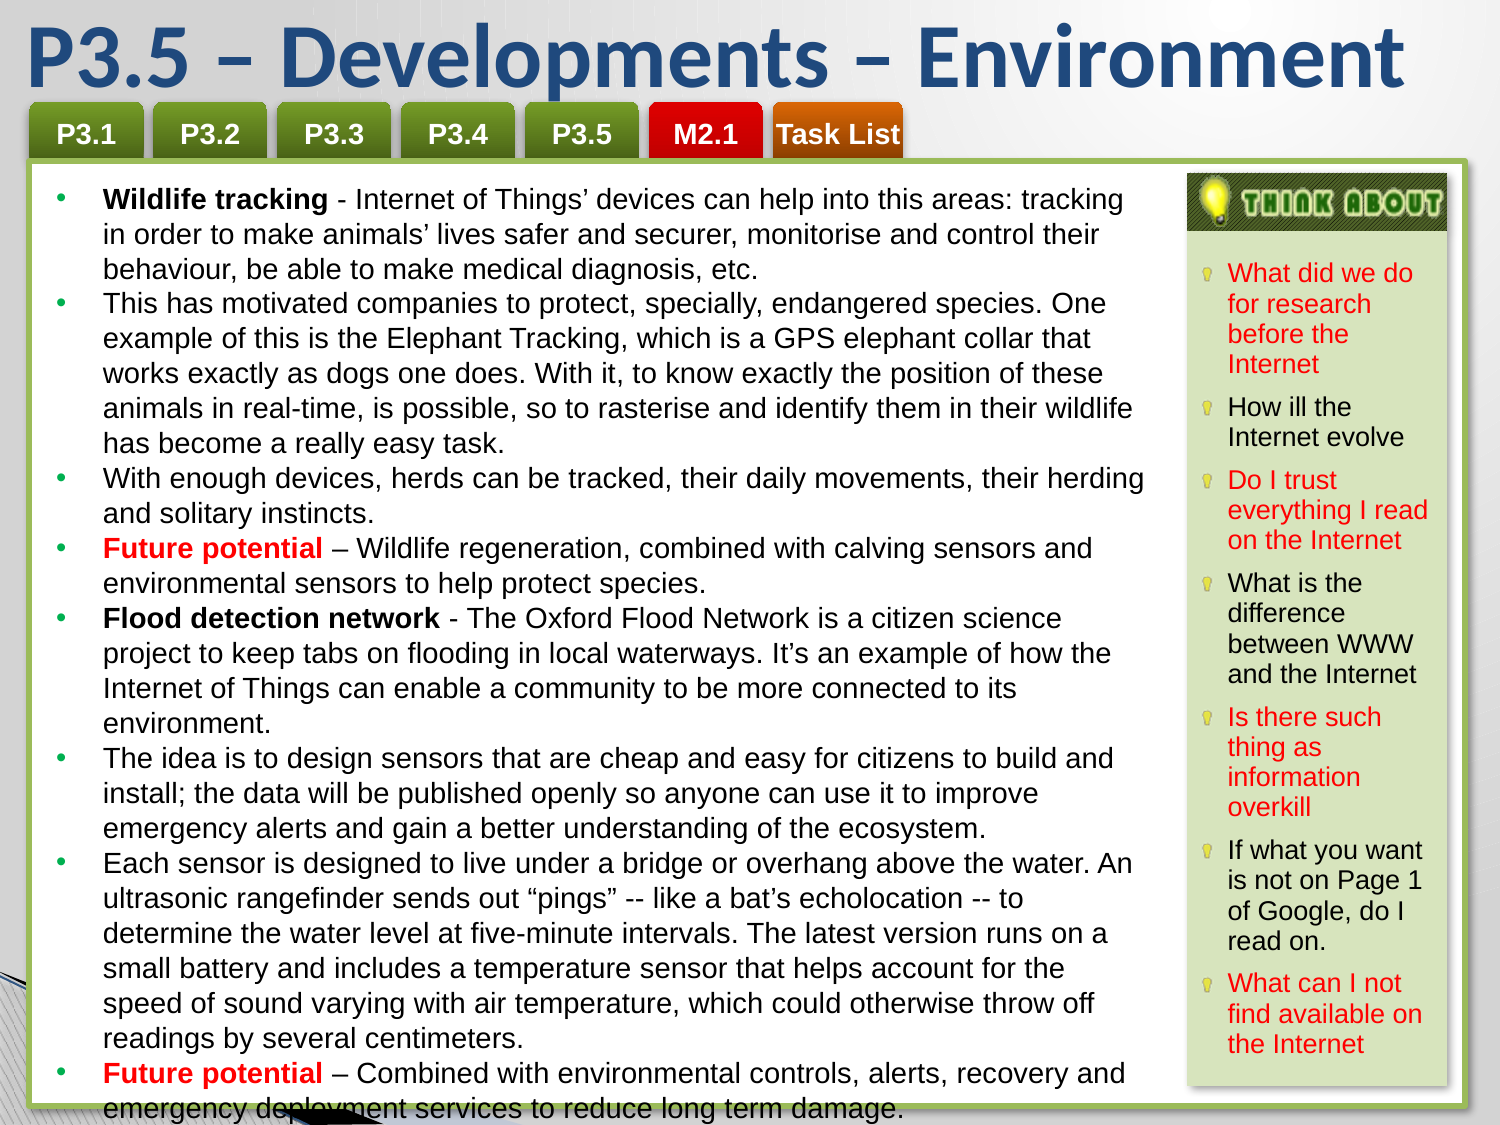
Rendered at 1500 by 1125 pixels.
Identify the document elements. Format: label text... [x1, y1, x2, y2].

picture [1198, 470, 1215, 490]
picture [1198, 573, 1215, 593]
title P3.5 – Developments – Environment [11, 11, 1465, 90]
text_box Wildlife tracking - Internet of Things’ devices can help into this areas: tracking in order to make animals’ lives safer and securer, monitorise and control their behaviour, be able to make medical diagnosis, etc. This has motivated companies to protect, specially, endangered species. One example of this is the Elephant Tracking, which is a GPS elephant collar that works exactly as dogs one does. With it, to know exactly the position of these animals in real-time, is possible, so to rasterise and identify them in their wildlife has become a really easy task. With enough devices, herds can be tracked, their daily movements, their herding and solitary instincts. Future potential – Wildlife regeneration, combined with calving sensors and environmental sensors to help protect species. Flood detection network - The Oxford Flood Network is a citizen science project to keep tabs on flooding in local waterways. It’s an example of how the Internet of Things can enable a community to be more connected to its environment. The idea is to design sensors that are cheap and easy for citizens to build and install; the data will be published openly so anyone can use it to improve emergency alerts and gain a better understanding of the ecosystem. Each sensor is designed to live under a bridge or overhang above the water. An ultrasonic rangefinder sends out “pings” -- like a bat’s echolocation -- to determine the water level at five-minute intervals. The latest version runs on a small battery and includes a temperature sensor that helps account for the speed of sound varying with air temperature, which could otherwise throw off readings by several centimeters. Future potential – Combined with environmental controls, alerts, recovery and emergency deployment services to reduce long term damage. [41, 172, 1170, 1125]
picture [1198, 707, 1215, 727]
picture [1198, 172, 1448, 233]
picture [1198, 264, 1215, 283]
table_cell What did we do for research before the Internet How ill the Internet evolve Do I trust everything I read on the Internet What is the difference between WWW and the Internet Is there such thing as information overkill If what you want is not on Page 1 of Google, do I read on. What can I not find available on the Internet [1187, 231, 1447, 1086]
picture [1198, 840, 1215, 860]
picture [1198, 397, 1215, 417]
picture [1198, 974, 1215, 994]
table_header [1187, 173, 1197, 231]
